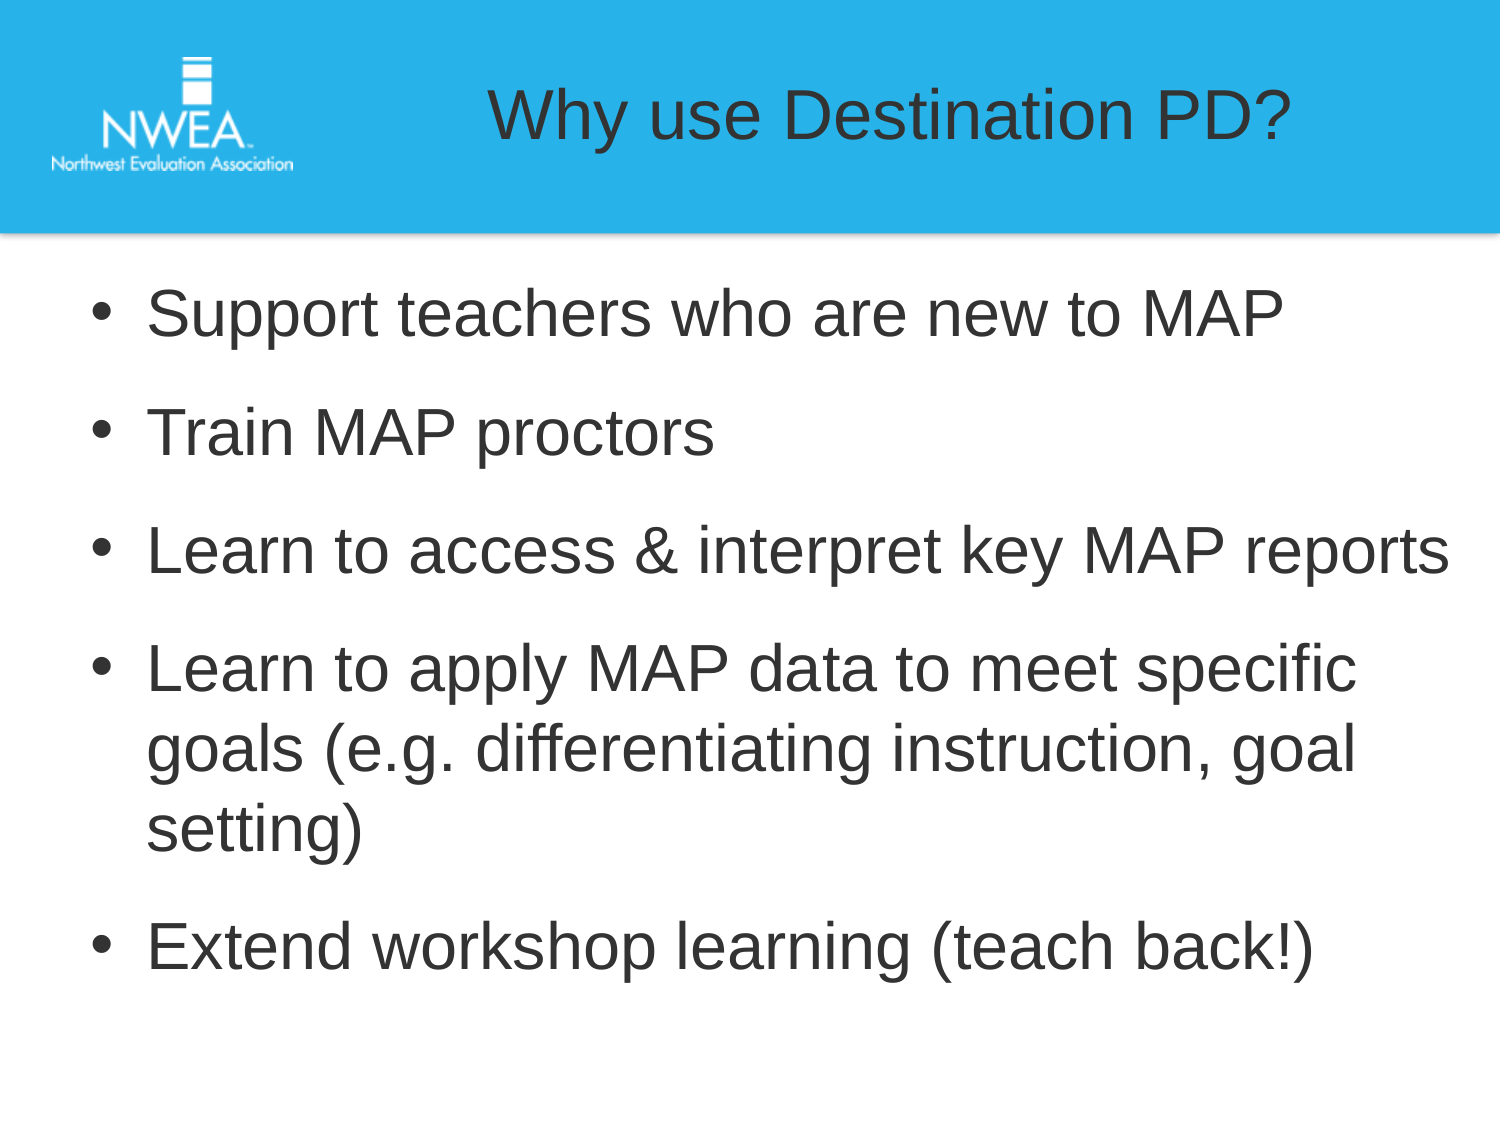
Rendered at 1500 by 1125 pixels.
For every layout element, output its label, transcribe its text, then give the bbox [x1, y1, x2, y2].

title Why use Destination PD? [320, 31, 1461, 207]
picture [52, 57, 293, 171]
list Support teachers who are new to MAP Train MAP proctors Learn to access & interpret key MAP reports Learn to apply MAP data to meet specific goals (e.g. differentiating instruction, goal setting) Extend workshop learning (teach back!) [74, 262, 1500, 1006]
